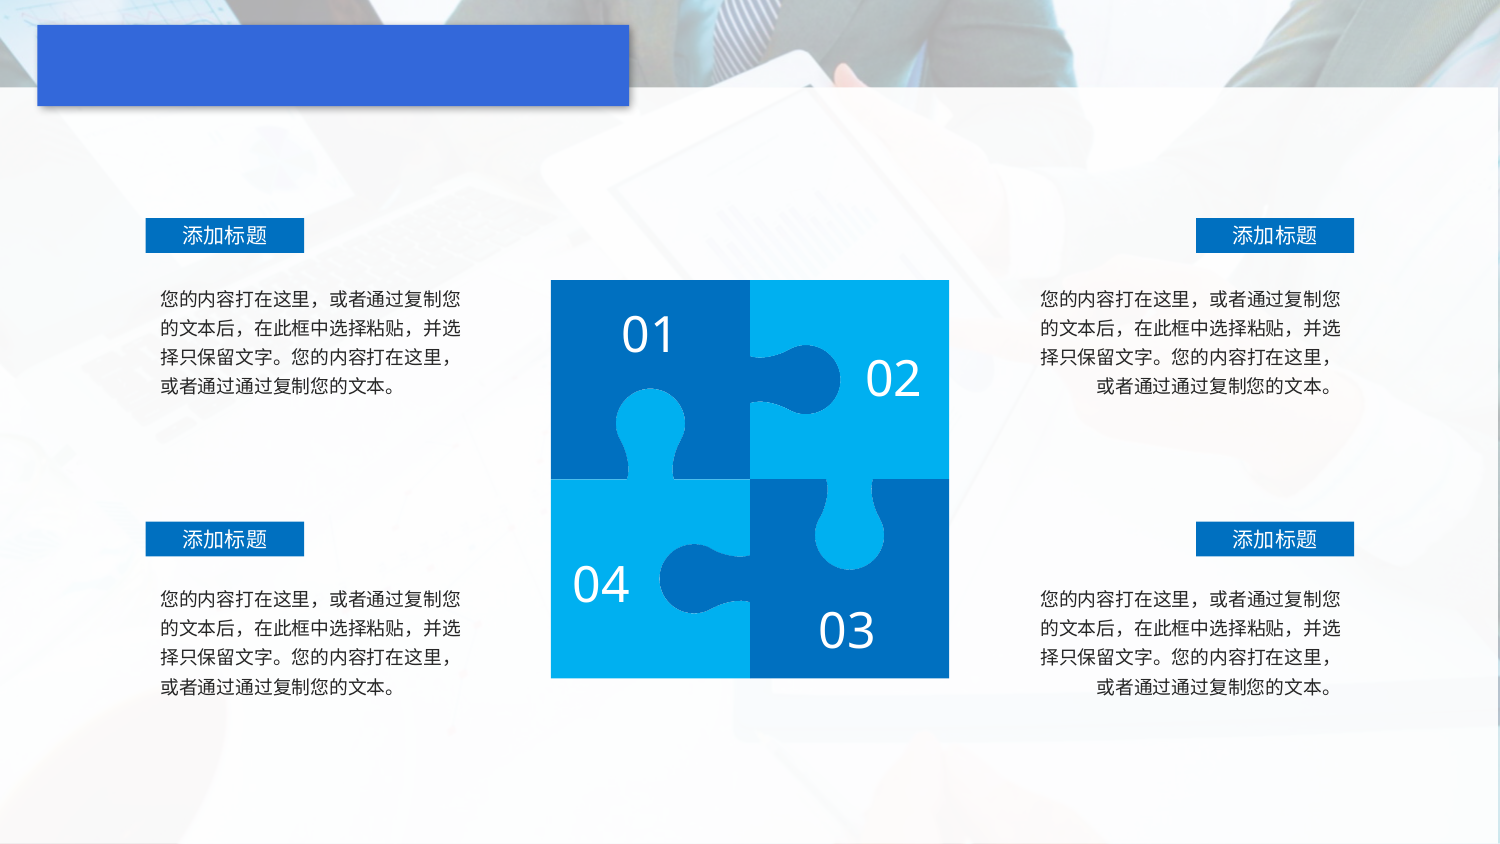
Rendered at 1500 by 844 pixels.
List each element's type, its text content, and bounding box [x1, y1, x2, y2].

text_box 您的内容打在这里，或者通过复制您的文本后，在此框中选择粘贴，并选择只保留文字。您的内容打在这里，或者通过通过复制您的文本。 [1016, 273, 1356, 405]
text_box 添加标题 [145, 521, 305, 557]
text_box 04 [550, 389, 750, 679]
text_box 您的内容打在这里，或者通过复制您的文本后，在此框中选择粘贴，并选择只保留文字。您的内容打在这里，或者通过通过复制您的文本。 [1016, 573, 1356, 706]
text_box 添加标题 [1196, 521, 1355, 557]
text_box 03 [659, 479, 950, 679]
text_box 02 [750, 280, 950, 569]
text_box 您的内容打在这里，或者通过复制您的文本后，在此框中选择粘贴，并选择只保留文字。您的内容打在这里，或者通过通过复制您的文本。 [145, 573, 485, 706]
text_box 添加标题 [145, 218, 305, 253]
text_box 添加标题 [1196, 218, 1355, 253]
text_box 01 [550, 280, 840, 480]
text_box 您的内容打在这里，或者通过复制您的文本后，在此框中选择粘贴，并选择只保留文字。您的内容打在这里，或者通过通过复制您的文本。 [145, 273, 485, 405]
